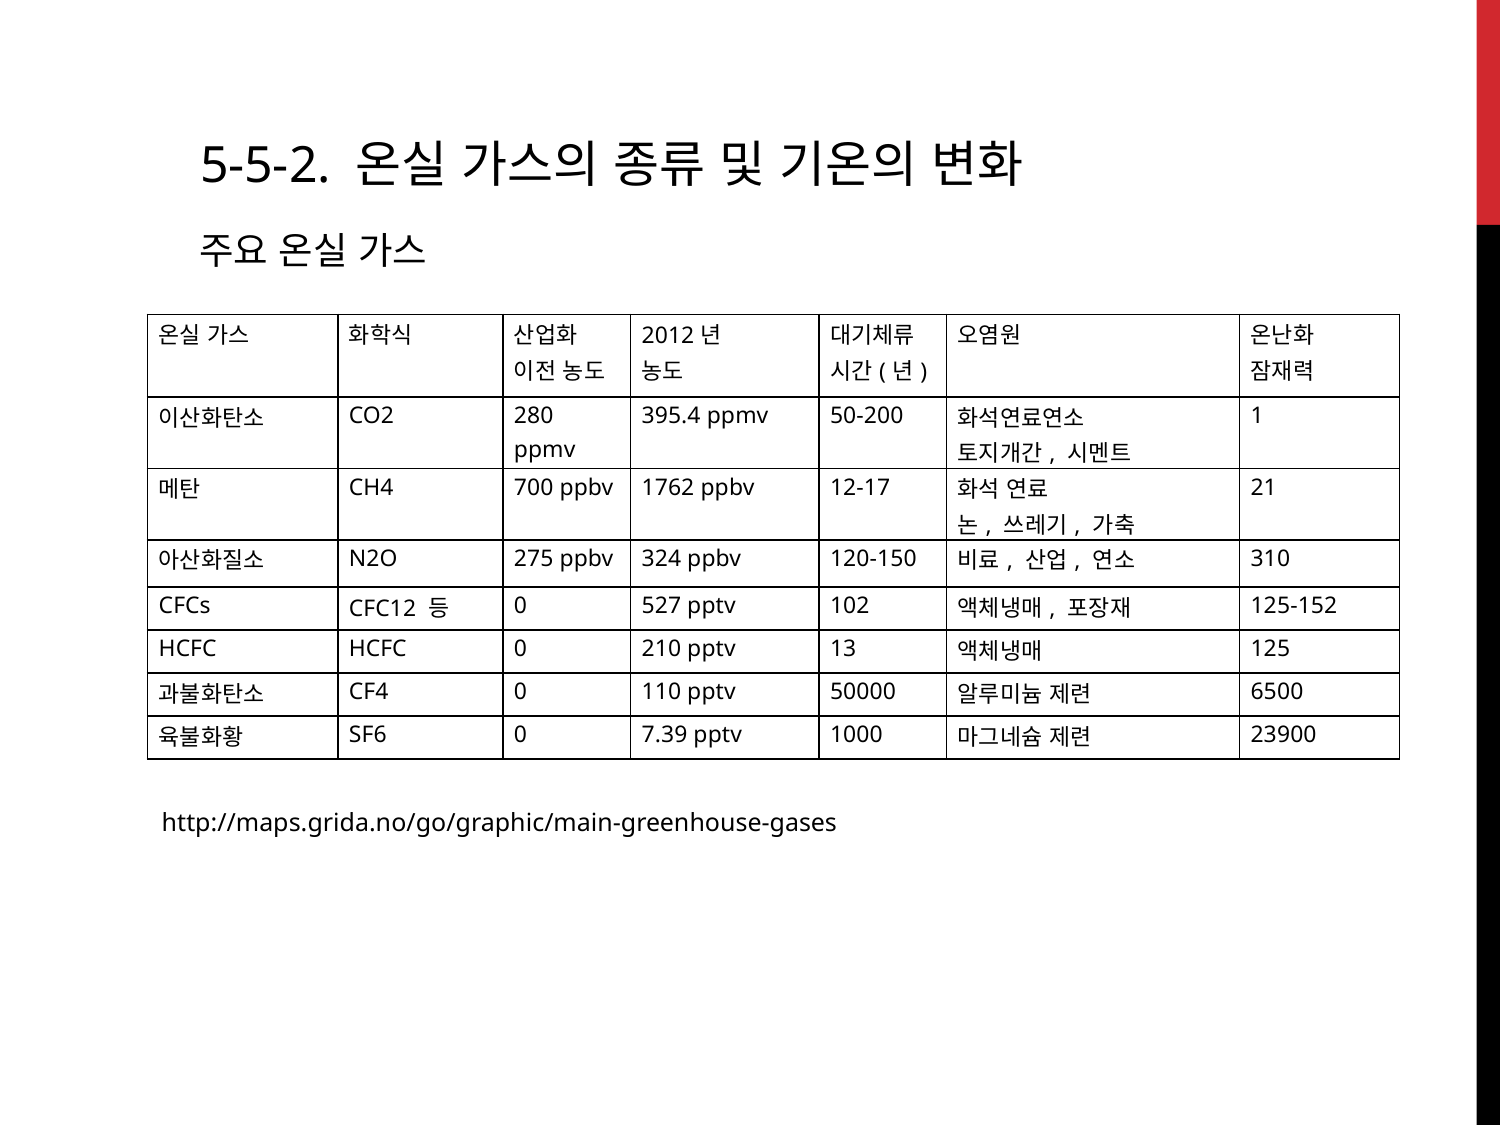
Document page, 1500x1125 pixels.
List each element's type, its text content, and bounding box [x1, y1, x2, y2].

table_cell 12-17 [820, 469, 946, 539]
table_cell CH4 [339, 469, 502, 539]
table_cell 1762 ppbv [631, 469, 818, 539]
table_cell 527 pptv [631, 588, 818, 629]
table_cell 50000 [820, 674, 946, 715]
table_cell 알루미늄 제련 [947, 674, 1239, 715]
table_cell HCFC [339, 631, 502, 672]
table_cell 280 ppmv [504, 398, 630, 468]
table_cell 메탄 [148, 469, 337, 539]
table_header 화학식 [339, 315, 502, 396]
table_cell 액체냉매 [947, 631, 1239, 672]
table_cell 120-150 [820, 541, 946, 586]
table_cell 0 [504, 631, 630, 672]
text_box http://maps.grida.no/go/graphic/main-greenhouse-gases [146, 798, 897, 844]
table_cell CFC12 등 [339, 588, 502, 629]
table_cell 화석연료연소 토지개간, 시멘트 [947, 398, 1239, 468]
table_cell 275 ppbv [504, 541, 630, 586]
table_cell 125-152 [1240, 588, 1399, 629]
table_cell 324 ppbv [631, 541, 818, 586]
table_header 산업화 이전 농도 [504, 315, 630, 396]
table_cell CF4 [339, 674, 502, 715]
table_header 온실 가스 [148, 315, 337, 396]
table_cell 700 ppbv [504, 469, 630, 539]
table_cell 50-200 [820, 398, 946, 468]
table_header 대기체류 시간(년) [820, 315, 946, 396]
table_cell 과불화탄소 [148, 674, 337, 715]
table_cell 13 [820, 631, 946, 672]
table_cell 23900 [1240, 717, 1399, 758]
table_cell 0 [504, 674, 630, 715]
table_cell CO2 [339, 398, 502, 468]
table_cell N2O [339, 541, 502, 586]
table_cell 액체냉매, 포장재 [947, 588, 1239, 629]
table_cell 310 [1240, 541, 1399, 586]
table_header 온난화 잠재력 [1240, 315, 1399, 396]
table_cell 0 [504, 717, 630, 758]
text_box 주요 온실 가스 [184, 219, 443, 280]
table_header 2012년 농도 [631, 315, 818, 396]
table_cell 102 [820, 588, 946, 629]
table_cell 110 pptv [631, 674, 818, 715]
table_cell 7.39 pptv [631, 717, 818, 758]
text_box 5-5-2. 온실 가스의 종류 및 기온의 변화 [185, 125, 1039, 201]
table_cell 395.4 ppmv [631, 398, 818, 468]
table_cell HCFC [148, 631, 337, 672]
table_cell CFCs [148, 588, 337, 629]
table_cell 0 [504, 588, 630, 629]
table_cell 1 [1240, 398, 1399, 468]
table_cell 6500 [1240, 674, 1399, 715]
table_cell 마그네슘 제련 [947, 717, 1239, 758]
table_cell 210 pptv [631, 631, 818, 672]
table_cell 비료, 산업, 연소 [947, 541, 1239, 586]
table_cell 125 [1240, 631, 1399, 672]
table_cell 1000 [820, 717, 946, 758]
table_cell 아산화질소 [148, 541, 337, 586]
table_cell 21 [1240, 469, 1399, 539]
table_cell 이산화탄소 [148, 398, 337, 468]
table_cell SF6 [339, 717, 502, 758]
table_cell 육불화황 [148, 717, 337, 758]
table_header 오염원 [947, 315, 1239, 396]
table_cell 화석 연료 논, 쓰레기, 가축 [947, 469, 1239, 539]
